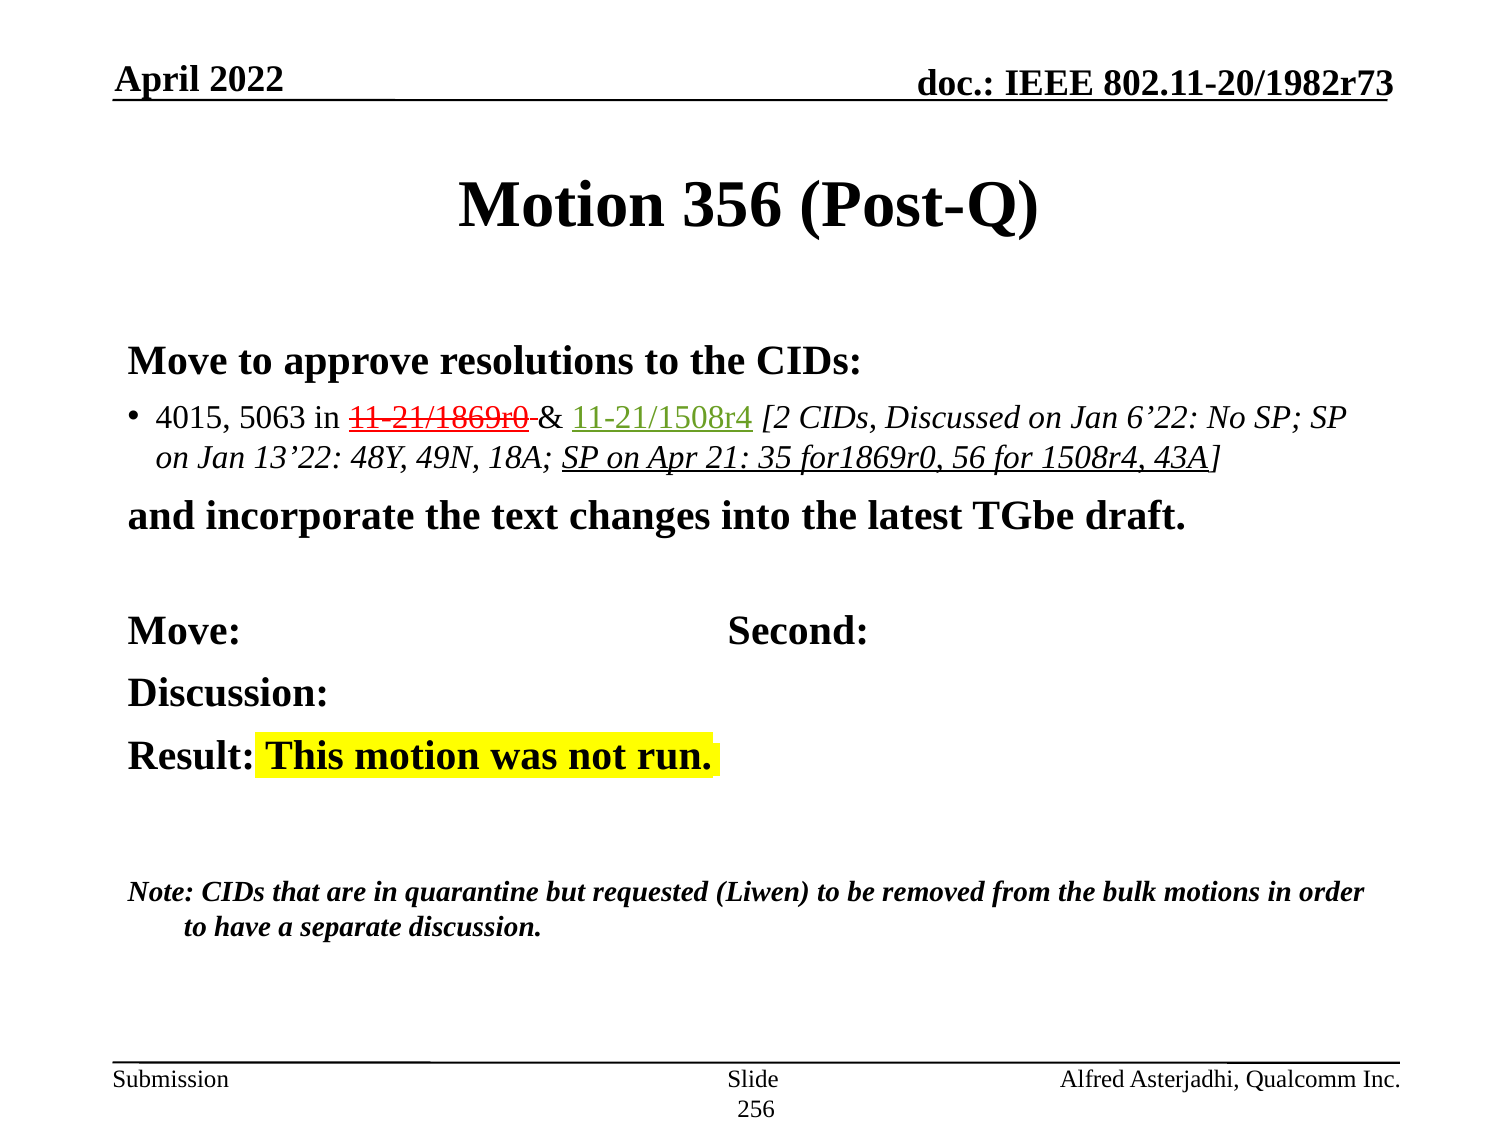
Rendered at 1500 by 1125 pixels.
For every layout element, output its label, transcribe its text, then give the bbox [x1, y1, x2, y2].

footer Alfred Asterjadhi, Qualcomm Inc. [878, 1061, 1402, 1093]
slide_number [114, 54, 423, 100]
list Move to approve resolutions to the CIDs: 4015, 5063 in 11-21/1869r0 & 11-21/1508r4 [2 CIDs, Discussed on Jan 6’22: No SP; SP on Jan 13’22: 48Y, 49N, 18A; SP on Apr 21: 35 for1869r0, 56 for 1508r4, 43A] and incorporate the text changes into the latest TGbe draft. Move: Second: Discussion: Result: This motion was not run. Note: CIDs that are in quarantine but requested (Liwen) to be removed from the bulk motions in order to have a separate discussion. [112, 324, 1388, 1000]
slide_number Slide 256 [712, 1061, 800, 1123]
title Motion 356 (Post-Q) [112, 112, 1388, 288]
